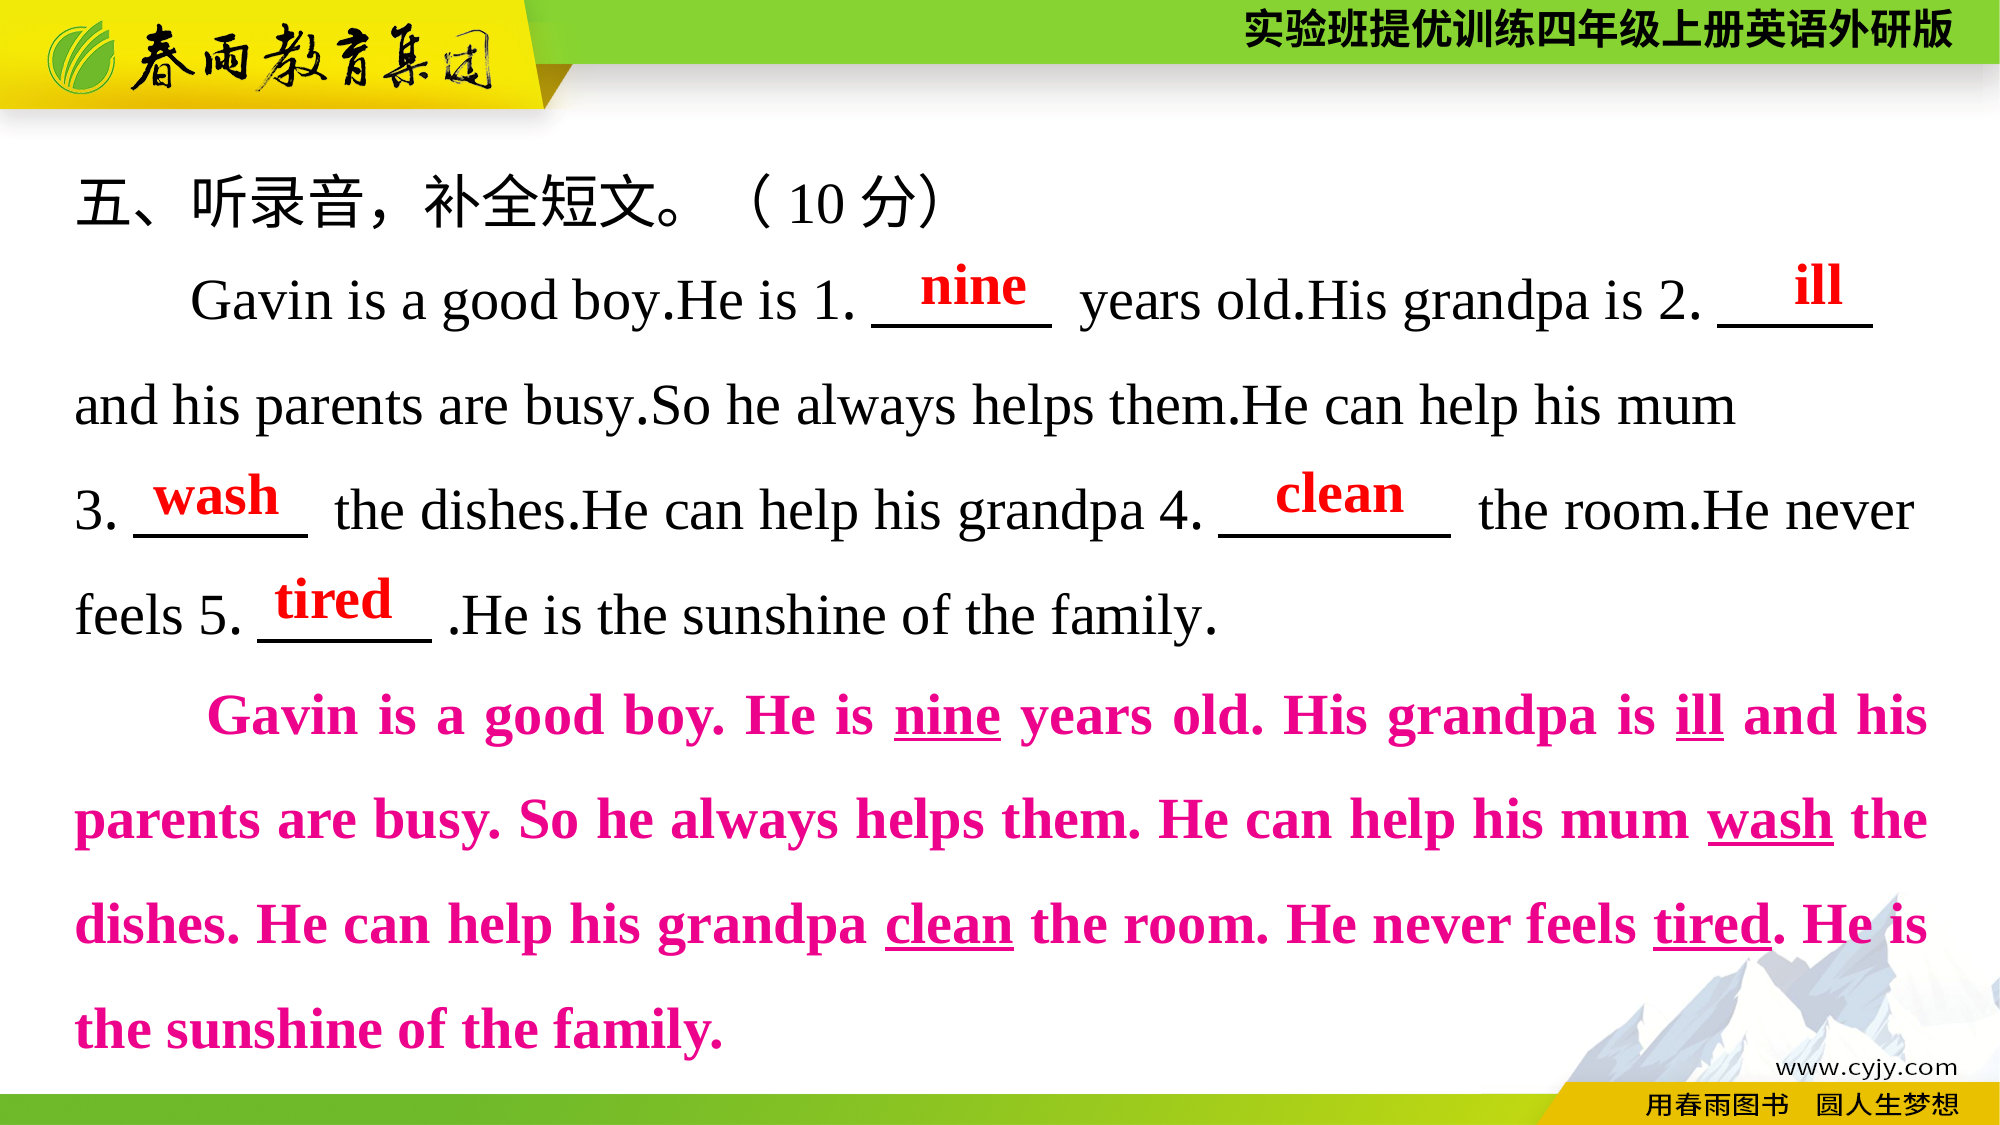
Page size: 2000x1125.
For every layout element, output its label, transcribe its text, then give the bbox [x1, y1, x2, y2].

text_box ill [1779, 238, 1859, 324]
text_box nine [906, 238, 1043, 324]
list 五、听录音，补全短文。（10分） [59, 122, 1944, 218]
picture [0, 0, 2000, 1125]
text_box Gavin is a good boy.He is 1. years old.His grandpa is 2. . and his parents are busy.So he always helps them.He can help his mum 3. the dishes.He can help his grandpa 4. the room.He never feels 5. .He is the sunshine of the family. [59, 218, 1944, 654]
text_box tired [259, 552, 409, 638]
text_box wash [138, 448, 295, 534]
text_box clean [1260, 447, 1420, 532]
text_box Gavin is a good boy. He is nine years old. His grandpa is ill and his parents are busy. So he always helps them. He can help his mum wash the dishes. He can help his grandpa clean the room. He never feels tired. He is the sunshine of the family. [59, 654, 1944, 1069]
